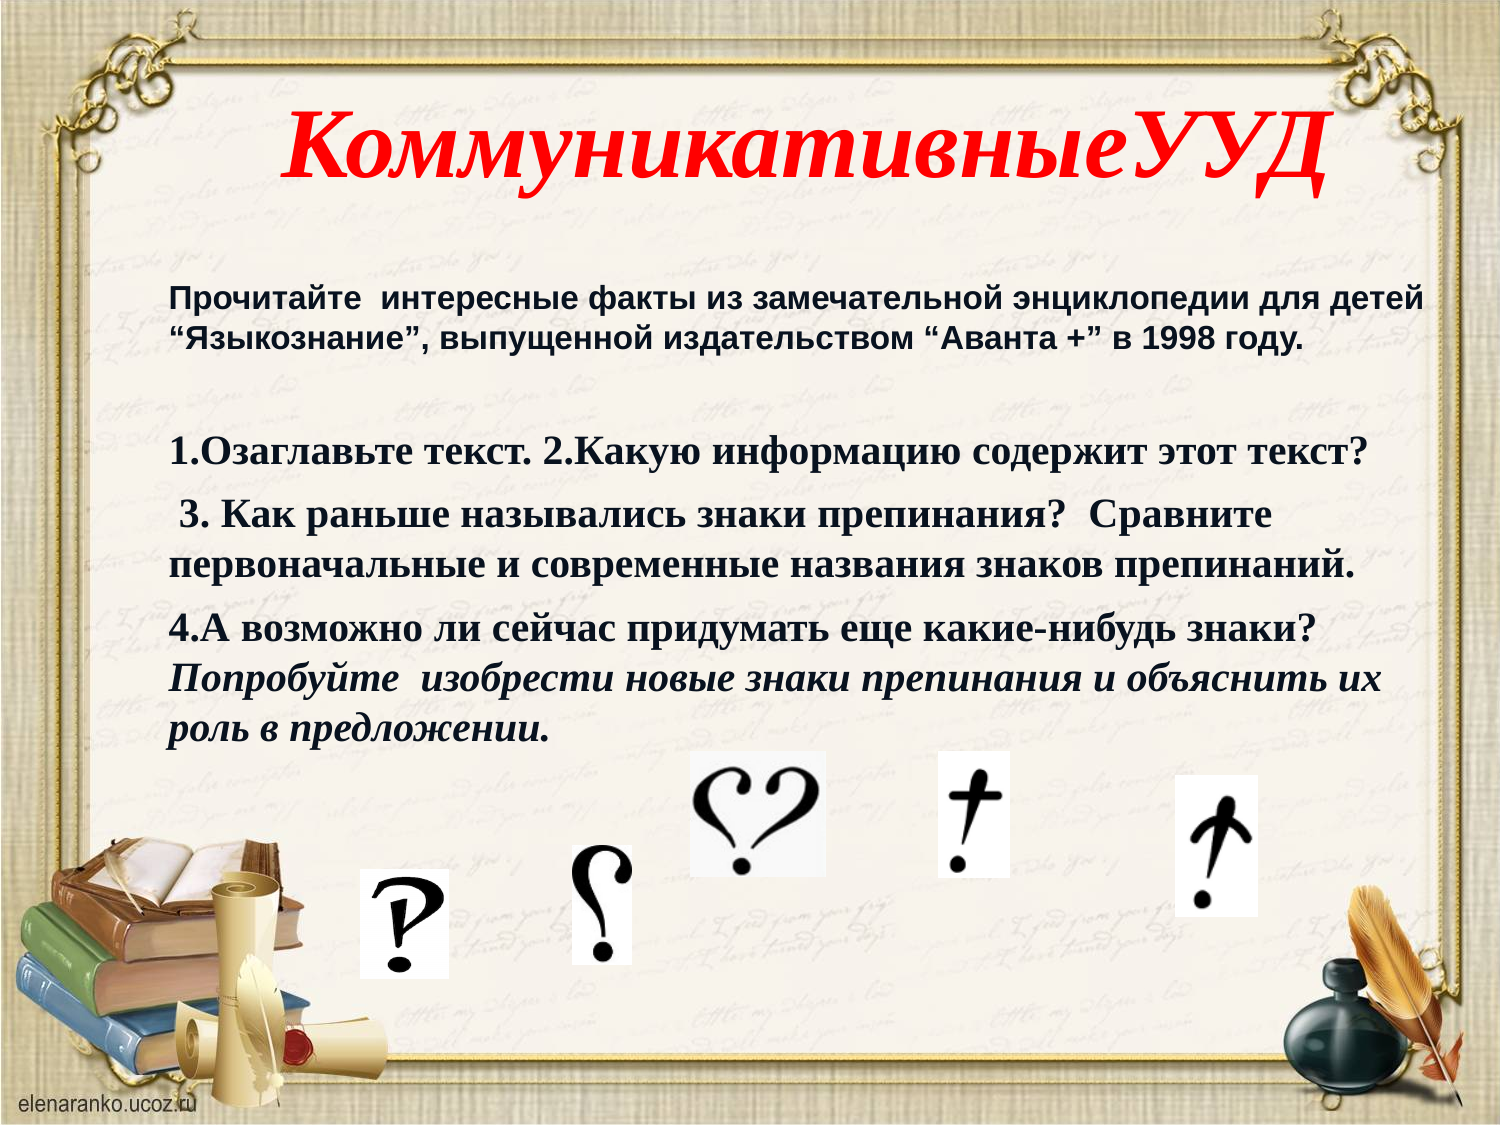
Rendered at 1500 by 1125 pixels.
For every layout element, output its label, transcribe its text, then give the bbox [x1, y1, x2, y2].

picture [0, 0, 1500, 1125]
list Прочитайте интересные факты из замечательной энциклопедии для детей “Языкознание”, выпущенной издательством “Аванта +” в 1998 году. 1.Озаглавьте текст. 2.Какую информацию содержит этот текст? 3. Как раньше назывались знаки препинания? Сравните первоначальные и современные названия знаков препинаний. 4.А возможно ли сейчас придумать еще какие-нибудь знаки? Попробуйте изобрести новые знаки препинания и объяснить их роль в предложении. [153, 261, 1453, 882]
title КоммуникативныеУУД [218, 160, 1365, 244]
